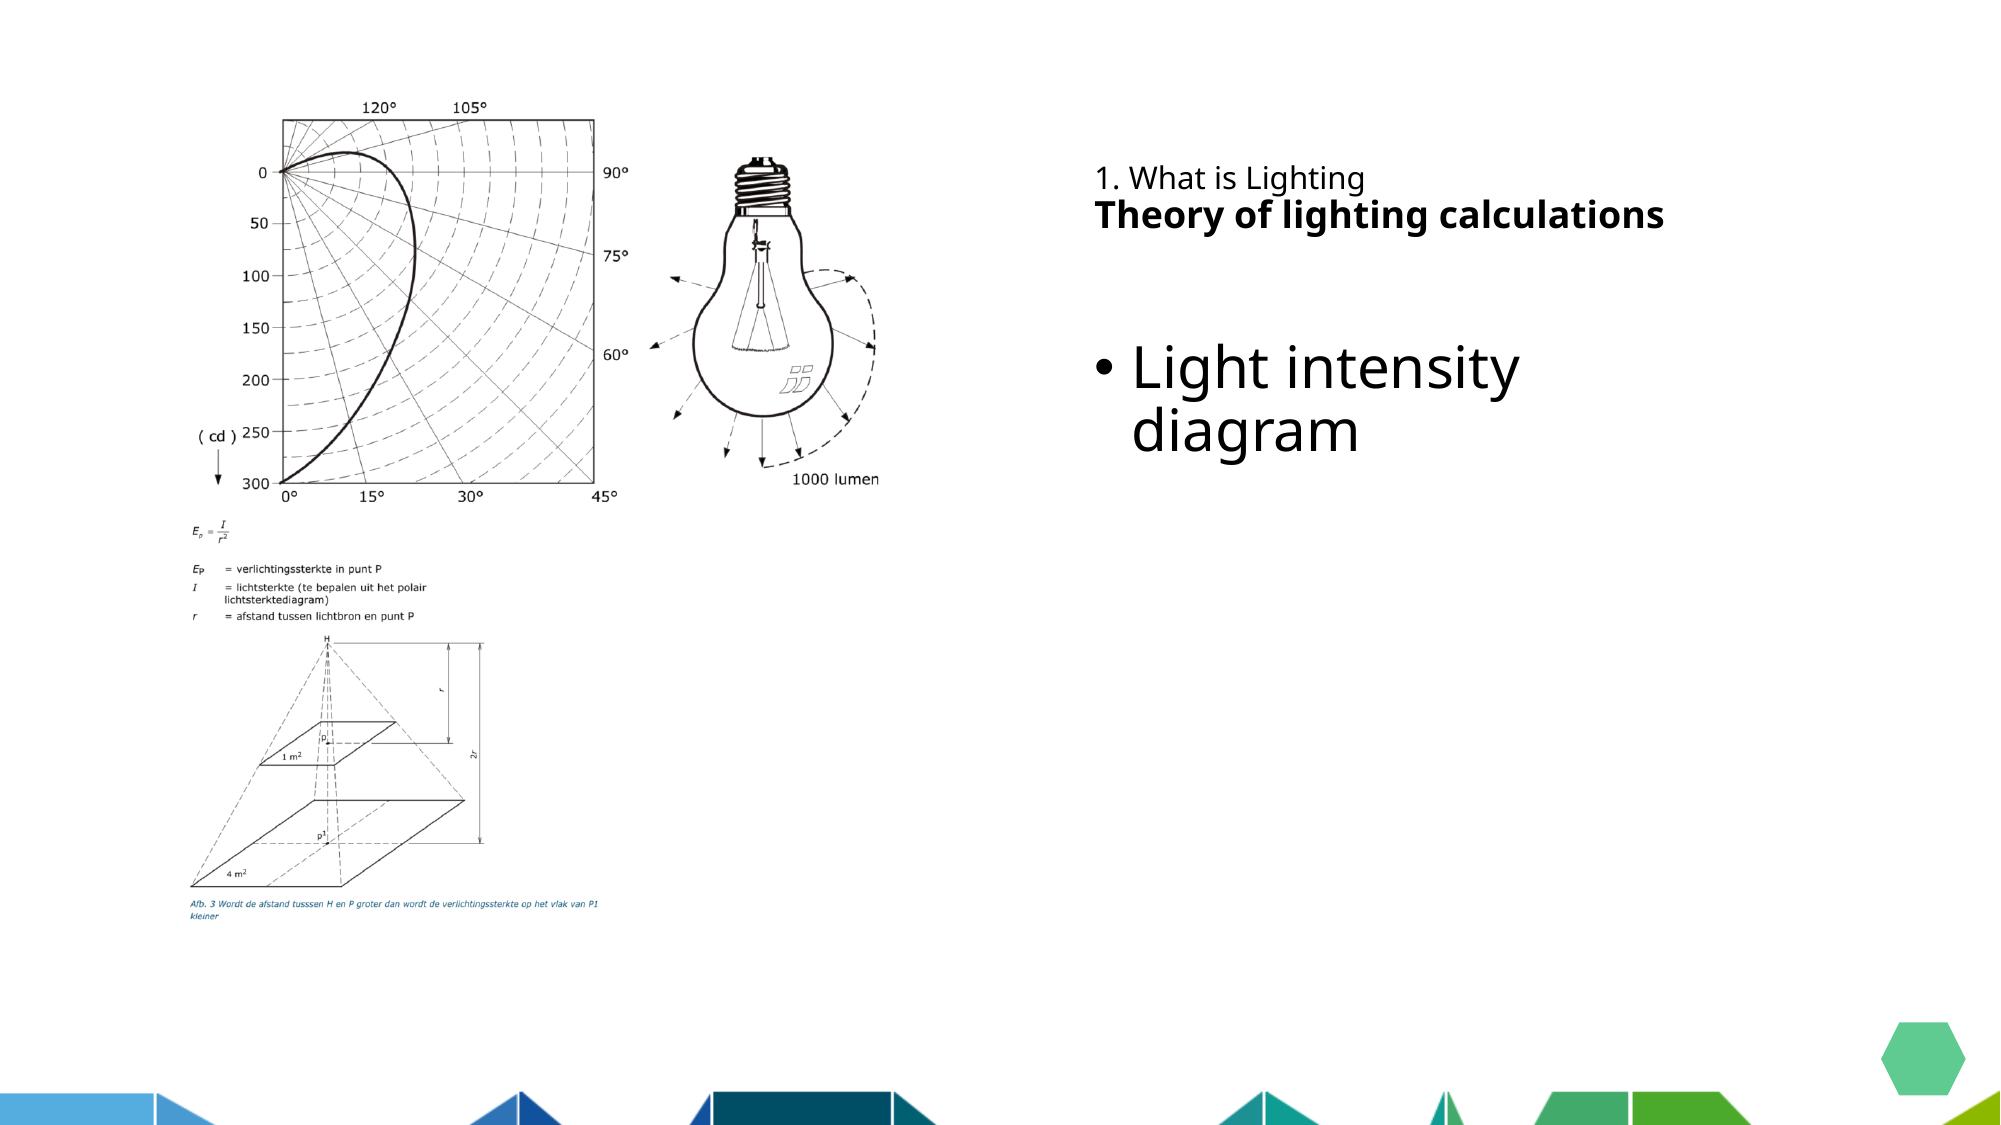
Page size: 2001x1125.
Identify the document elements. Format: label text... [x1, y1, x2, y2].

list Light intensity diagram [1079, 330, 1762, 897]
picture [171, 80, 921, 927]
title 1. What is Lighting Theory of lighting calculations [1079, 131, 1921, 305]
picture [0, 1086, 2000, 1125]
